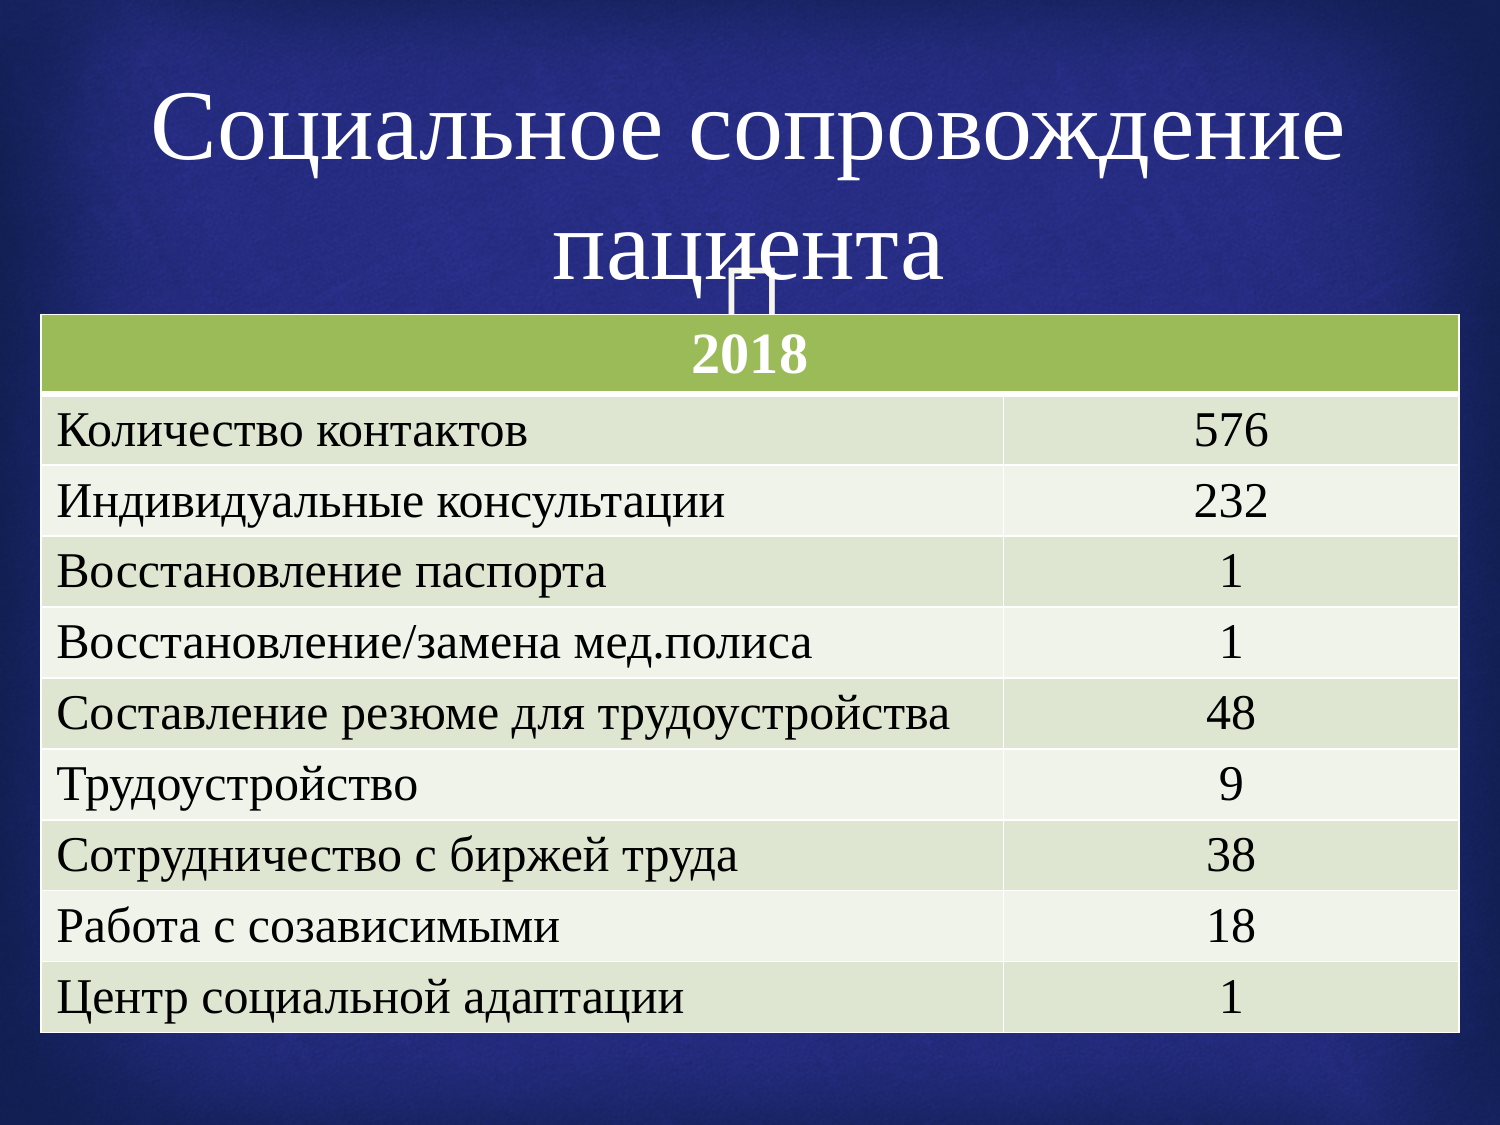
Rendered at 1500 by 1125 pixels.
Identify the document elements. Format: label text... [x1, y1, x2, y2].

table_cell Сотрудничество с биржей труда [42, 821, 1003, 890]
table_cell Индивидуальные консультации [42, 466, 1003, 535]
table_cell 9 [1004, 750, 1458, 819]
table_cell Работа с созависимыми [42, 891, 1003, 961]
table_cell Количество контактов [42, 397, 1003, 464]
table_header 2018 [42, 315, 1458, 391]
table_cell 1 [1004, 537, 1458, 606]
title Социальное сопровождение пациента [112, 93, 1386, 267]
table_cell Восстановление/замена мед.полиса [42, 608, 1003, 677]
table_cell Трудоустройство [42, 750, 1003, 819]
table_cell 48 [1004, 679, 1458, 748]
table_cell 576 [1004, 397, 1458, 464]
table_cell 232 [1004, 466, 1458, 535]
table_cell 18 [1004, 891, 1458, 961]
table_cell Восстановление паспорта [42, 537, 1003, 606]
table_cell Составление резюме для трудоустройства [42, 679, 1003, 748]
table_cell 1 [1004, 608, 1458, 677]
table_cell Центр социальной адаптации [42, 962, 1003, 1032]
table_cell 1 [1004, 962, 1458, 1032]
table_cell 38 [1004, 821, 1458, 890]
